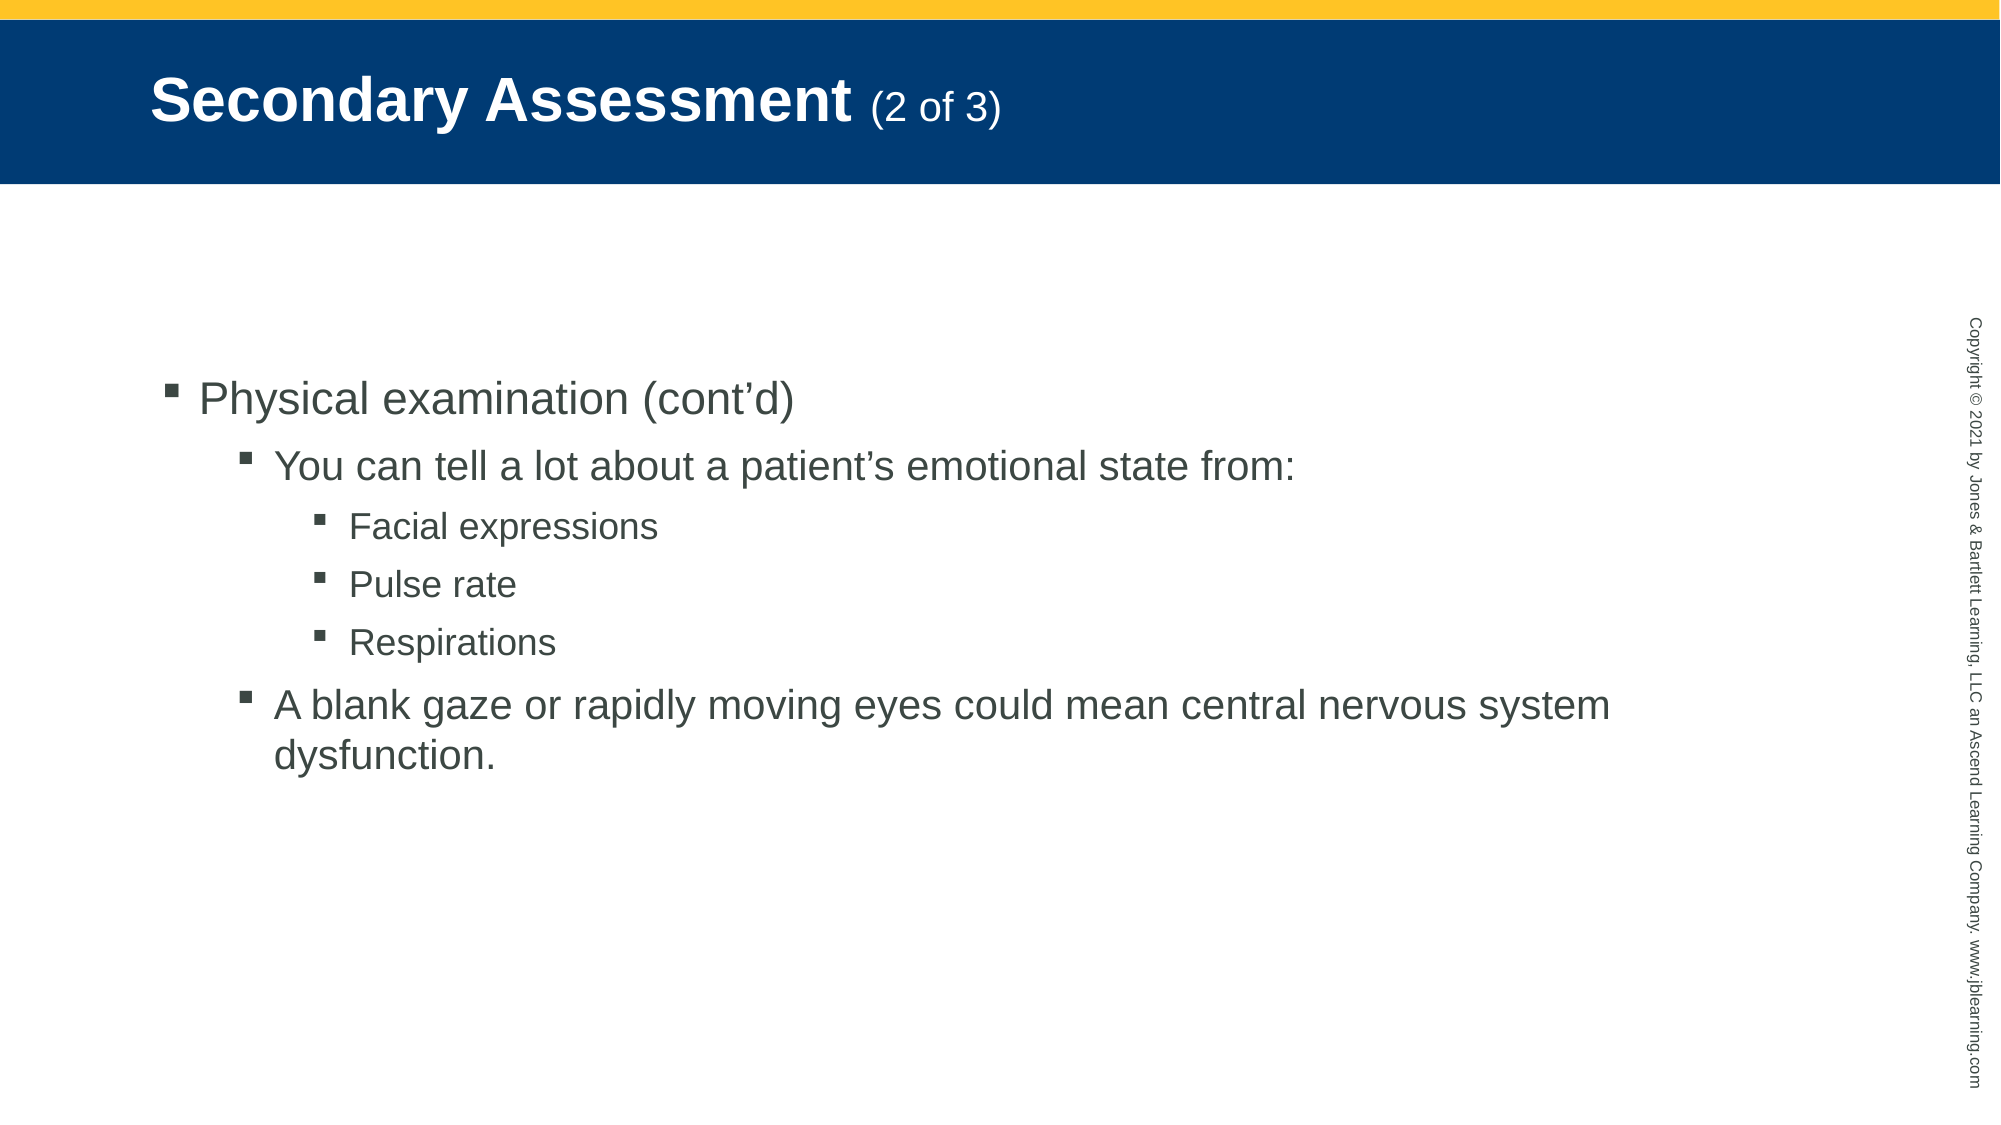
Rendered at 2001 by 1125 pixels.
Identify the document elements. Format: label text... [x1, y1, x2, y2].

list Physical examination (cont’d) You can tell a lot about a patient’s emotional state from: Facial expressions Pulse rate Respirations A blank gaze or rapidly moving eyes could mean central nervous system dysfunction. [146, 361, 1859, 1016]
title Secondary Assessment (2 of 3) [0, 19, 2000, 185]
